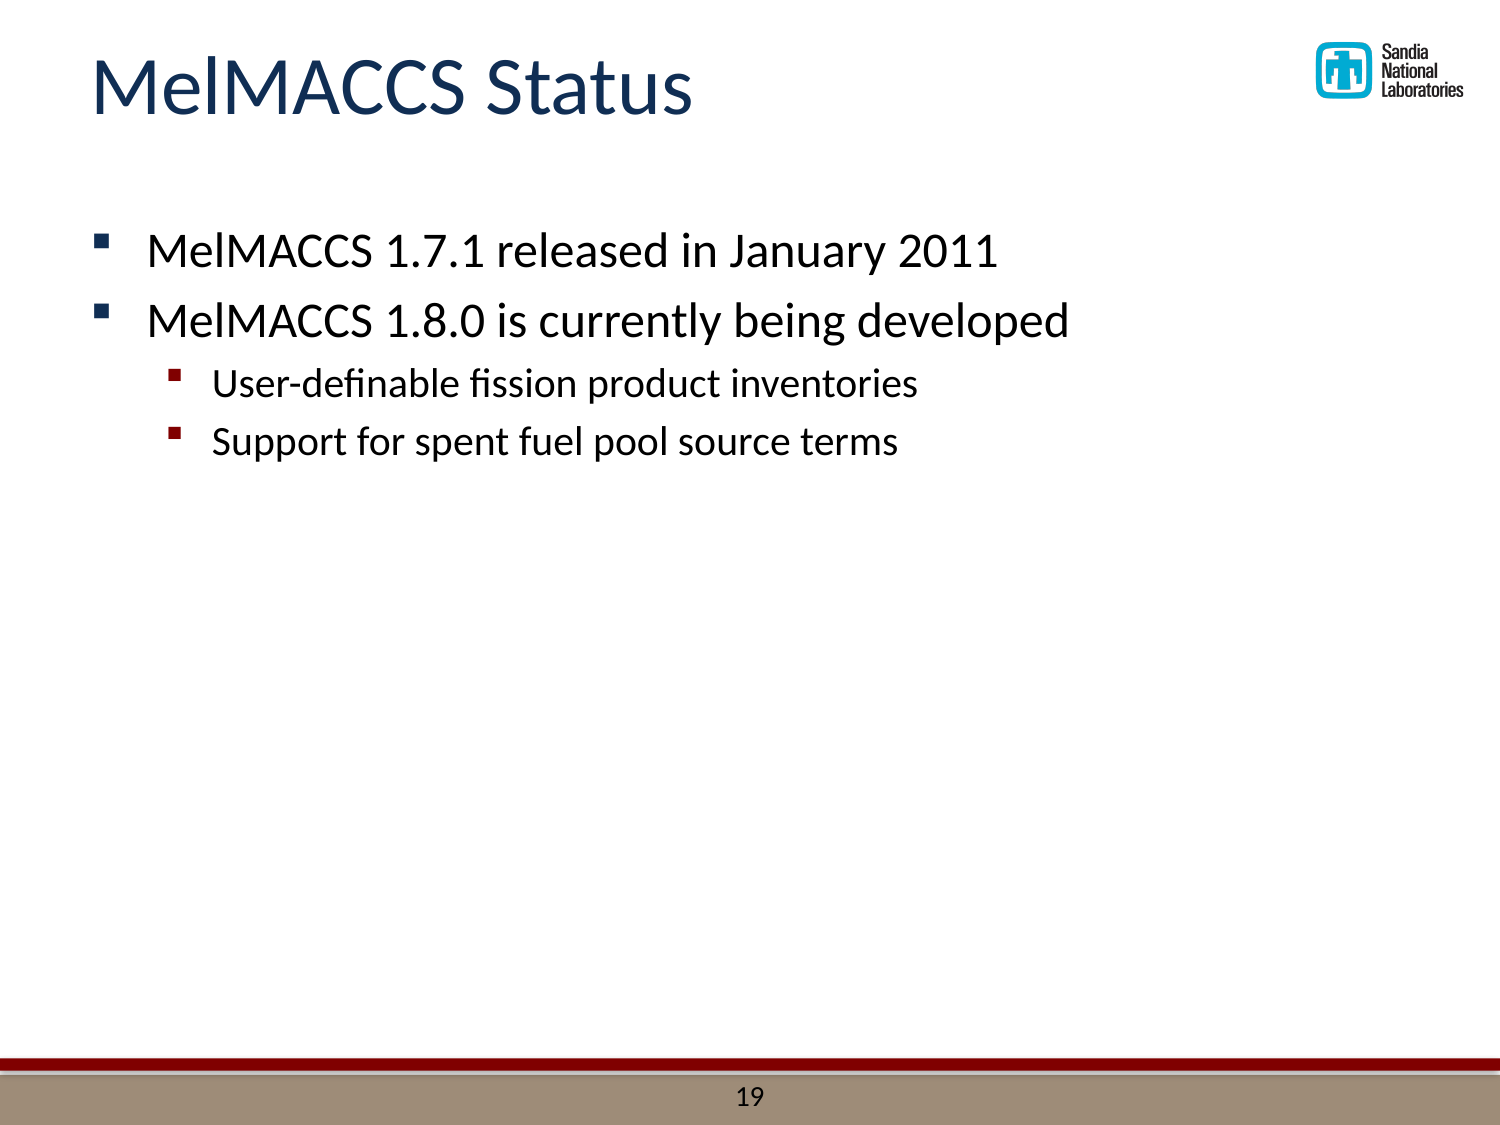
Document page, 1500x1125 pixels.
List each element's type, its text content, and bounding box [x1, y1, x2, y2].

list MelMACCS 1.7.1 released in January 2011 MelMACCS 1.8.0 is currently being developed User-definable fission product inventories Support for spent fuel pool source terms [74, 209, 1426, 1006]
picture [1426, 37, 1467, 105]
title MelMACCS Status [74, 0, 1426, 163]
footer 19 [512, 1069, 988, 1117]
